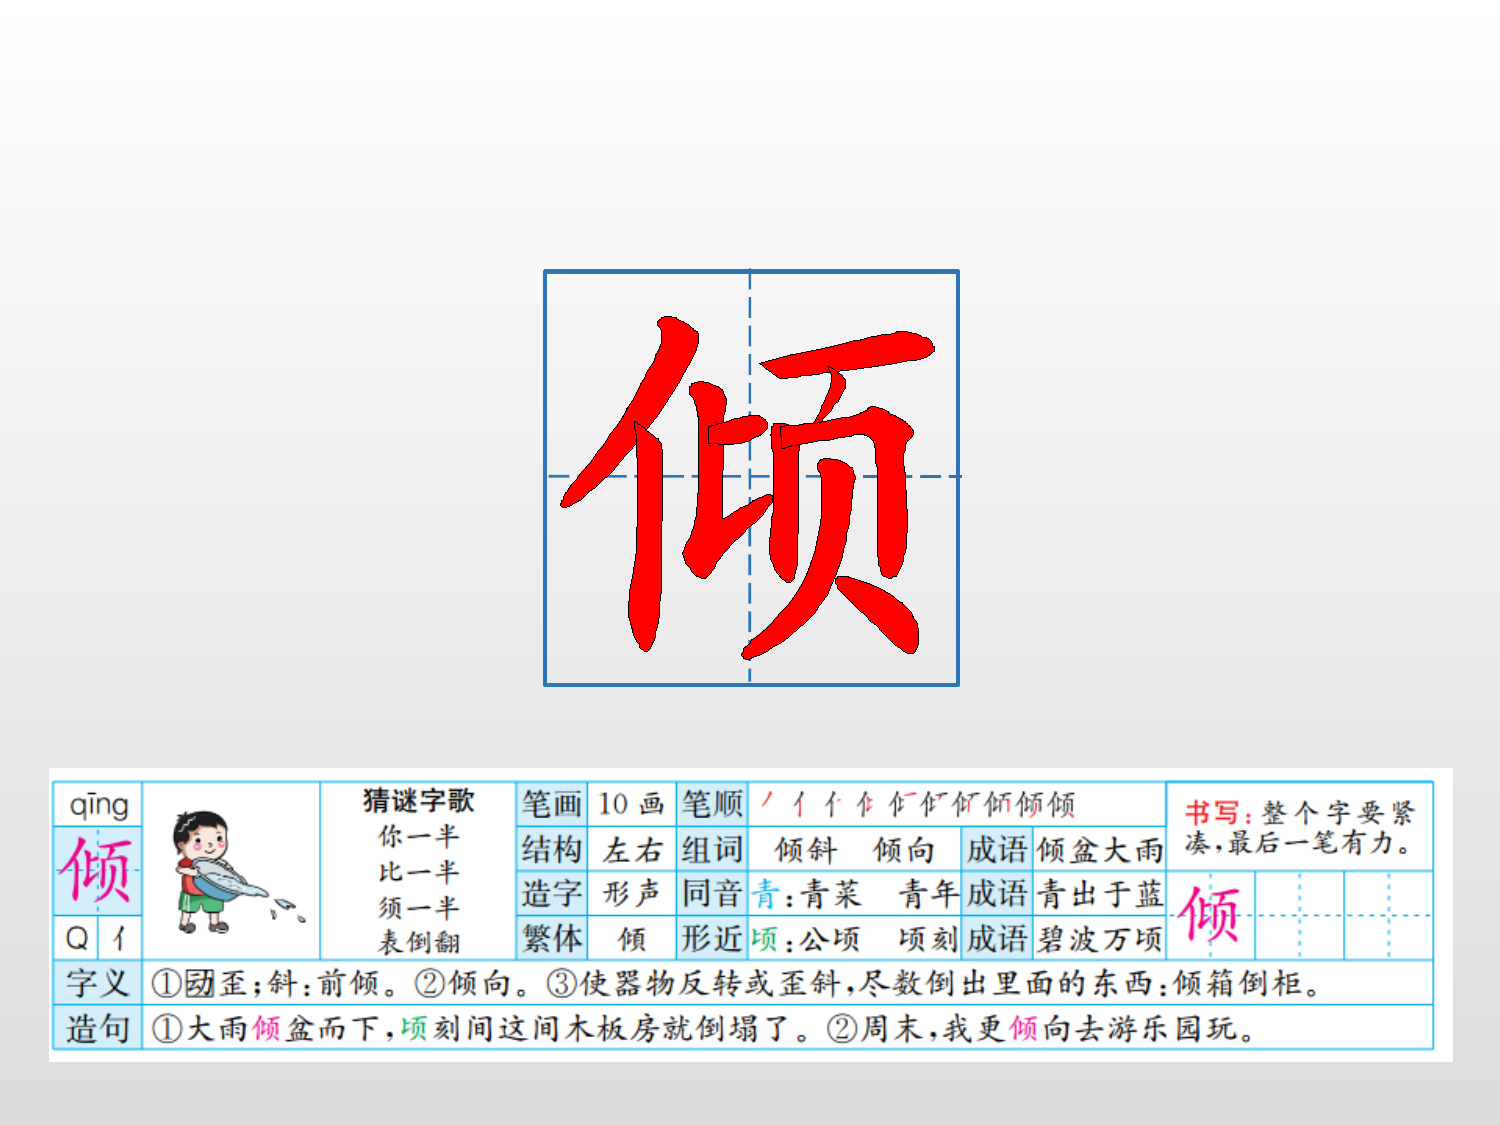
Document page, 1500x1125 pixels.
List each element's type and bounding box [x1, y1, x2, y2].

picture [49, 768, 1453, 1062]
text_box [544, 268, 962, 685]
